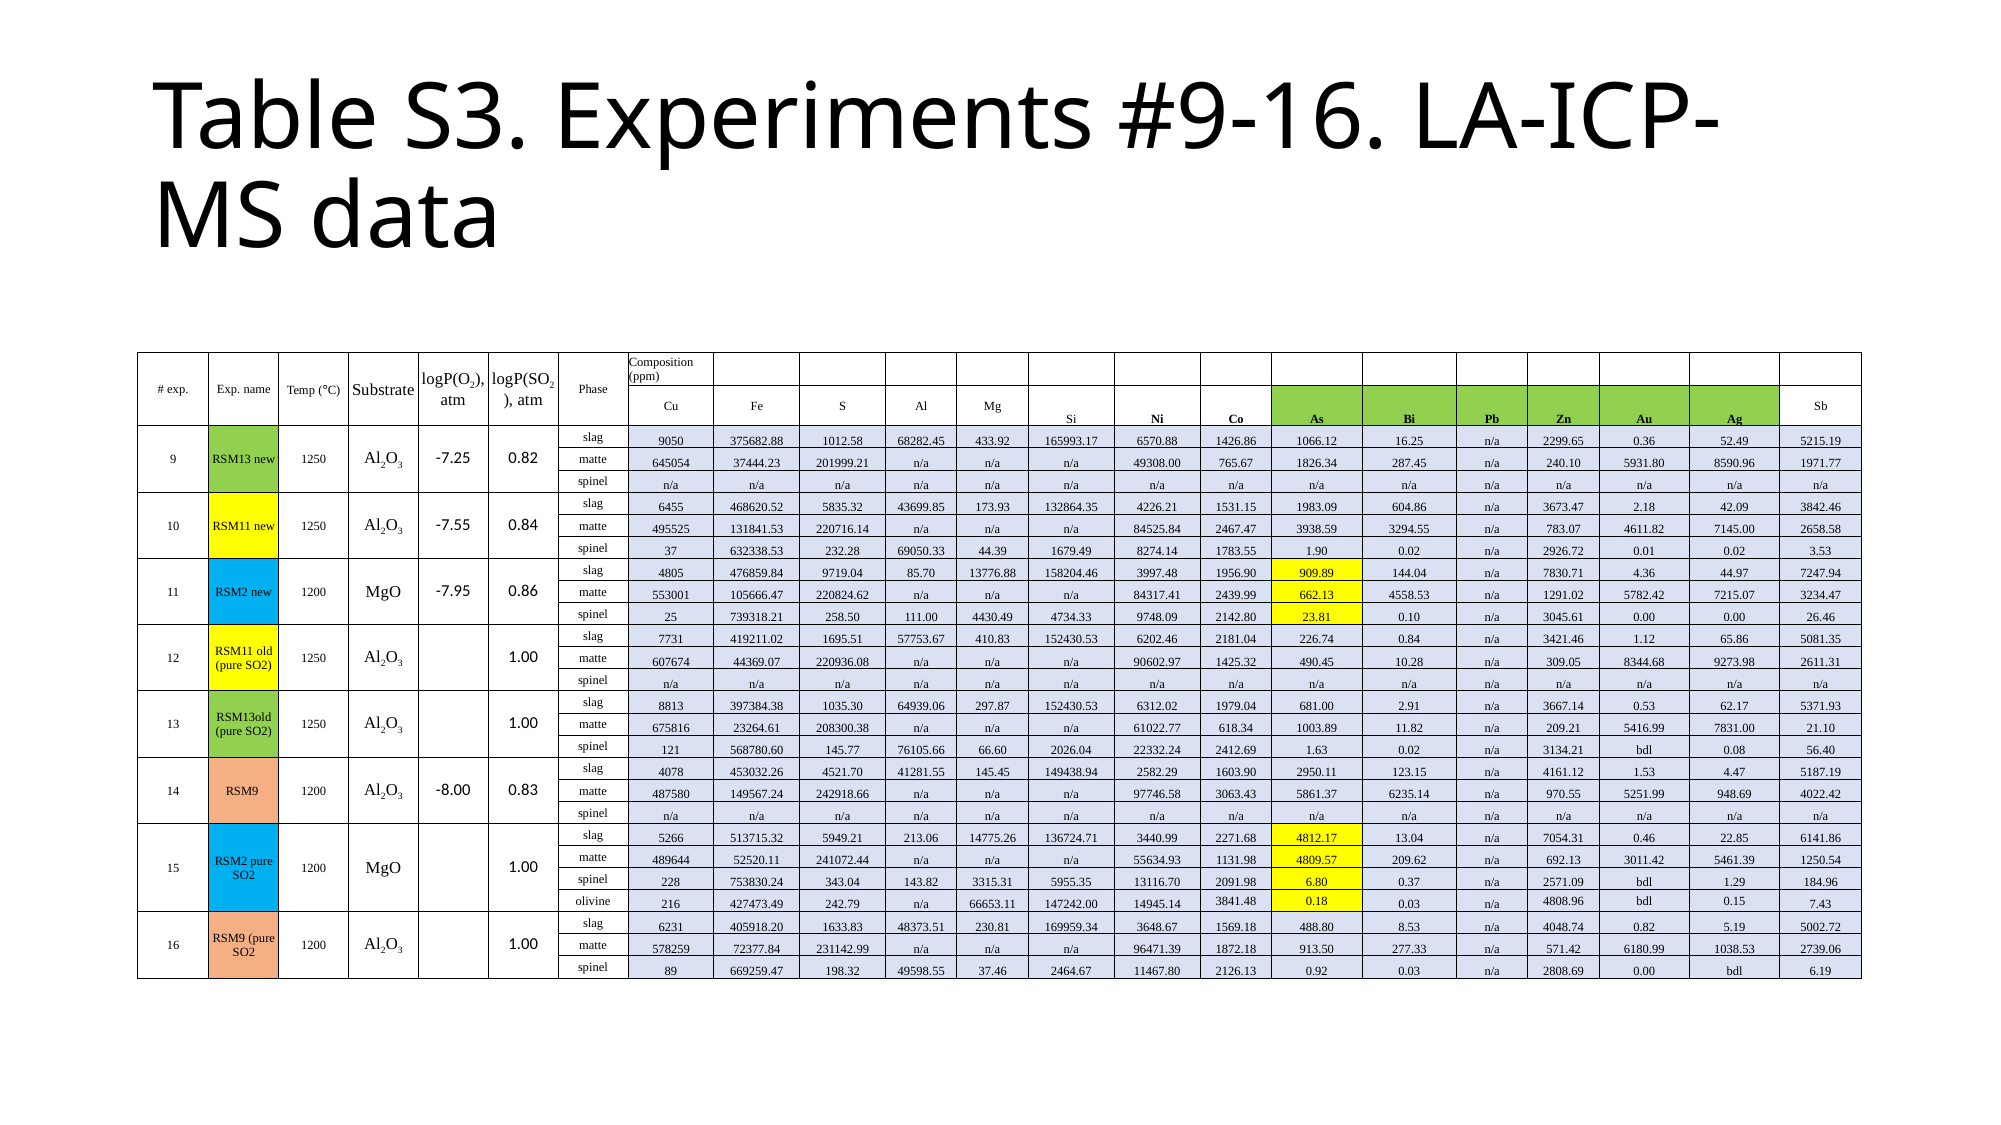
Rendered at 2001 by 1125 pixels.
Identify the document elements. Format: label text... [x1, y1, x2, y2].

table_cell 15 [138, 824, 208, 911]
table_cell Al2O3 [349, 625, 418, 690]
table_cell 1003.89 [1272, 714, 1362, 735]
table_cell 5266 [629, 824, 713, 845]
table_header logP(SO2), atm [489, 353, 558, 425]
table_cell Bi [1363, 386, 1456, 425]
table_cell 230.81 [957, 912, 1028, 933]
table_cell 1291.02 [1528, 581, 1599, 602]
table_cell 0.10 [1363, 603, 1456, 624]
table_cell 490.45 [1272, 647, 1362, 668]
table_cell 7.43 [1780, 890, 1861, 911]
table_cell 145.77 [800, 736, 885, 757]
table_cell 7215.07 [1690, 581, 1779, 602]
table_cell n/a [1457, 581, 1527, 602]
table_cell n/a [1029, 515, 1114, 536]
table_cell 0.08 [1690, 736, 1779, 757]
table_cell 0.00 [1600, 603, 1689, 624]
table_cell 1679.49 [1029, 537, 1114, 558]
table_cell n/a [886, 669, 956, 690]
table_cell 1038.53 [1690, 934, 1779, 955]
table_cell 692.13 [1528, 846, 1599, 867]
table_cell 96471.39 [1115, 934, 1200, 955]
table_cell 662.13 [1272, 581, 1362, 602]
table_cell n/a [1690, 471, 1779, 492]
table_cell 1426.86 [1201, 426, 1271, 447]
table_header [800, 353, 885, 385]
table_cell 209.21 [1528, 714, 1599, 735]
table_cell 2467.47 [1201, 515, 1271, 536]
table_cell 2926.72 [1528, 537, 1599, 558]
table_cell 5081.35 [1780, 625, 1861, 646]
table_cell 220936.08 [800, 647, 885, 668]
table_cell 8813 [629, 691, 713, 713]
table_cell 0.84 [489, 493, 558, 558]
table_cell 7054.31 [1528, 824, 1599, 845]
table_header [1690, 353, 1779, 385]
table_cell n/a [957, 669, 1028, 690]
table_header Substrate [349, 353, 418, 425]
table_cell 1695.51 [800, 625, 885, 646]
table_cell 0.46 [1600, 824, 1689, 845]
table_cell 681.00 [1272, 691, 1362, 713]
table_cell 13116.70 [1115, 868, 1200, 889]
table_cell 1.53 [1600, 758, 1689, 779]
table_cell 604.86 [1363, 493, 1456, 514]
table_cell 1200 [279, 758, 348, 823]
table_cell 632338.53 [714, 537, 799, 558]
table_cell 2950.11 [1272, 758, 1362, 779]
title Table S3. Experiments #9-16. LA-ICP-MS data [137, 59, 1863, 278]
table_cell 4161.12 [1528, 758, 1599, 779]
table_cell 753830.24 [714, 868, 799, 889]
table_cell Mg [957, 386, 1028, 425]
table_cell n/a [1457, 934, 1527, 955]
table_cell 1425.32 [1201, 647, 1271, 668]
table_cell n/a [1115, 471, 1200, 492]
table_cell 0.86 [489, 559, 558, 624]
table_header [1201, 353, 1271, 385]
table_cell 287.45 [1363, 448, 1456, 470]
table_cell spinel [559, 868, 628, 889]
table_cell 970.55 [1528, 780, 1599, 801]
table_cell 343.04 [800, 868, 885, 889]
table_cell 405918.20 [714, 912, 799, 933]
table_cell 242918.66 [800, 780, 885, 801]
table_cell 6231 [629, 912, 713, 933]
table_header [1363, 353, 1456, 385]
table_cell n/a [1029, 448, 1114, 470]
table_cell 513715.32 [714, 824, 799, 845]
table_cell -7.95 [419, 559, 488, 624]
table_cell n/a [1457, 868, 1527, 889]
table_cell 6.80 [1272, 868, 1362, 889]
table_cell 158204.46 [1029, 559, 1114, 580]
table_cell spinel [559, 669, 628, 690]
table_cell 487580 [629, 780, 713, 801]
table_cell 85.70 [886, 559, 956, 580]
table_cell 41281.55 [886, 758, 956, 779]
table_cell n/a [1457, 714, 1527, 735]
table_cell RSM2 new [209, 559, 278, 624]
table_cell slag [559, 426, 628, 447]
table_cell 6235.14 [1363, 780, 1456, 801]
table_cell n/a [1029, 714, 1114, 735]
table_cell spinel [559, 471, 628, 492]
table_cell 2582.29 [1115, 758, 1200, 779]
table_cell 578259 [629, 934, 713, 955]
table_cell n/a [800, 471, 885, 492]
table_cell 607674 [629, 647, 713, 668]
table_cell 1250 [279, 426, 348, 492]
table_cell 147242.00 [1029, 890, 1114, 911]
table_cell 410.83 [957, 625, 1028, 646]
table_cell 6141.86 [1780, 824, 1861, 845]
table_cell Si [1029, 386, 1114, 425]
table_cell n/a [886, 448, 956, 470]
table_cell 419211.02 [714, 625, 799, 646]
table_cell 1250 [279, 691, 348, 757]
table_cell 0.82 [1600, 912, 1689, 933]
table_cell 72377.84 [714, 934, 799, 955]
table_cell 7830.71 [1528, 559, 1599, 580]
table_cell 0.01 [1600, 537, 1689, 558]
table_cell 5416.99 [1600, 714, 1689, 735]
table_header logP(O2), atm [419, 353, 488, 425]
table_cell 948.69 [1690, 780, 1779, 801]
table_cell 0.92 [1272, 956, 1362, 978]
table_cell 669259.47 [714, 956, 799, 978]
table_cell 1.29 [1690, 868, 1779, 889]
table_cell n/a [1029, 647, 1114, 668]
table_cell MgO [349, 824, 418, 911]
table_cell 57753.67 [886, 625, 956, 646]
table_cell 13.04 [1363, 824, 1456, 845]
table_cell n/a [957, 448, 1028, 470]
table_cell 5215.19 [1780, 426, 1861, 447]
table_cell Co [1201, 386, 1271, 425]
table_cell 1569.18 [1201, 912, 1271, 933]
table_cell n/a [1029, 669, 1114, 690]
table_cell n/a [800, 802, 885, 823]
table_cell 6180.99 [1600, 934, 1689, 955]
table_cell n/a [1457, 669, 1527, 690]
table_cell slag [559, 758, 628, 779]
table_cell n/a [1457, 802, 1527, 823]
table_cell 5371.93 [1780, 691, 1861, 713]
table_cell 49598.55 [886, 956, 956, 978]
table_cell Cu [629, 386, 713, 425]
table_cell RSM9 [209, 758, 278, 823]
table_cell n/a [1457, 780, 1527, 801]
table_cell 1131.98 [1201, 846, 1271, 867]
table_cell 4.36 [1600, 559, 1689, 580]
table_cell 13 [138, 691, 208, 757]
table_cell 8274.14 [1115, 537, 1200, 558]
table_cell 1.12 [1600, 625, 1689, 646]
table_cell n/a [1780, 802, 1861, 823]
table_cell 61022.77 [1115, 714, 1200, 735]
table_cell n/a [1457, 448, 1527, 470]
table_cell 3045.61 [1528, 603, 1599, 624]
table_cell 13776.88 [957, 559, 1028, 580]
table_cell n/a [1201, 802, 1271, 823]
table_cell 1783.55 [1201, 537, 1271, 558]
table_cell n/a [1457, 956, 1527, 978]
table_header Temp (°C) [279, 353, 348, 425]
table_cell 1250 [279, 493, 348, 558]
table_cell 1.00 [489, 912, 558, 978]
table_cell 0.02 [1363, 736, 1456, 757]
table_cell 23264.61 [714, 714, 799, 735]
table_cell n/a [957, 581, 1028, 602]
table_cell 220716.14 [800, 515, 885, 536]
table_cell 4558.53 [1363, 581, 1456, 602]
table_cell 5461.39 [1690, 846, 1779, 867]
table_cell 144.04 [1363, 559, 1456, 580]
table_cell 3673.47 [1528, 493, 1599, 514]
table_cell 48373.51 [886, 912, 956, 933]
table_cell 241072.44 [800, 846, 885, 867]
table_cell 5931.80 [1600, 448, 1689, 470]
table_cell Zn [1528, 386, 1599, 425]
table_cell 66.60 [957, 736, 1028, 757]
table_cell n/a [1600, 669, 1689, 690]
table_cell 4022.42 [1780, 780, 1861, 801]
table_cell 3440.99 [1115, 824, 1200, 845]
table_cell 9050 [629, 426, 713, 447]
table_cell 765.67 [1201, 448, 1271, 470]
table_cell 1872.18 [1201, 934, 1271, 955]
table_cell 21.10 [1780, 714, 1861, 735]
table_cell n/a [1600, 471, 1689, 492]
table_cell MgO [349, 559, 418, 624]
table_cell 105666.47 [714, 581, 799, 602]
table_cell n/a [1029, 581, 1114, 602]
table_cell 208300.38 [800, 714, 885, 735]
table_cell 6202.46 [1115, 625, 1200, 646]
table_cell 571.42 [1528, 934, 1599, 955]
table_cell 1035.30 [800, 691, 885, 713]
table_cell n/a [886, 802, 956, 823]
table_cell 0.15 [1690, 890, 1779, 911]
table_cell 55634.93 [1115, 846, 1200, 867]
table_cell 453032.26 [714, 758, 799, 779]
table_cell n/a [957, 802, 1028, 823]
table_cell 5861.37 [1272, 780, 1362, 801]
table_header [714, 353, 799, 385]
table_header [886, 353, 956, 385]
table_cell 375682.88 [714, 426, 799, 447]
table_cell 132864.35 [1029, 493, 1114, 514]
table_cell n/a [886, 471, 956, 492]
table_cell -7.55 [419, 493, 488, 558]
table_cell slag [559, 493, 628, 514]
table_cell Al2O3 [349, 912, 418, 978]
table_cell 143.82 [886, 868, 956, 889]
table_cell n/a [629, 802, 713, 823]
table_cell 7145.00 [1690, 515, 1779, 536]
table_cell 14775.26 [957, 824, 1028, 845]
table_cell n/a [957, 515, 1028, 536]
table_cell 149438.94 [1029, 758, 1114, 779]
table_cell 2142.80 [1201, 603, 1271, 624]
table_cell RSM11 old (pure SO2) [209, 625, 278, 690]
table_cell 4078 [629, 758, 713, 779]
table_cell 4812.17 [1272, 824, 1362, 845]
table_cell [419, 824, 488, 911]
table_cell 2.91 [1363, 691, 1456, 713]
table_cell 232.28 [800, 537, 885, 558]
table_cell 6570.88 [1115, 426, 1200, 447]
table_cell 309.05 [1528, 647, 1599, 668]
table_cell 14945.14 [1115, 890, 1200, 911]
table_cell 913.50 [1272, 934, 1362, 955]
table_cell 739318.21 [714, 603, 799, 624]
table_cell Ni [1115, 386, 1200, 425]
table_cell S [800, 386, 885, 425]
table_cell 43699.85 [886, 493, 956, 514]
table_cell 9719.04 [800, 559, 885, 580]
table_cell Fe [714, 386, 799, 425]
table_cell 1200 [279, 912, 348, 978]
table_cell 2181.04 [1201, 625, 1271, 646]
table_cell 16.25 [1363, 426, 1456, 447]
table_cell 44.39 [957, 537, 1028, 558]
table_cell n/a [1780, 669, 1861, 690]
table_cell n/a [1600, 802, 1689, 823]
table_cell n/a [1029, 471, 1114, 492]
table_cell Al2O3 [349, 493, 418, 558]
table_cell Al2O3 [349, 426, 418, 492]
table_cell n/a [886, 714, 956, 735]
table_cell 3938.59 [1272, 515, 1362, 536]
table_cell 42.09 [1690, 493, 1779, 514]
table_header Phase [559, 353, 628, 425]
table_cell n/a [714, 669, 799, 690]
table_cell matte [559, 780, 628, 801]
table_cell n/a [1528, 471, 1599, 492]
table_cell 2658.58 [1780, 515, 1861, 536]
table_cell 0.84 [1363, 625, 1456, 646]
table_cell n/a [1363, 669, 1456, 690]
table_cell 145.45 [957, 758, 1028, 779]
table_cell n/a [714, 802, 799, 823]
table_cell n/a [629, 471, 713, 492]
table_cell n/a [957, 846, 1028, 867]
table_cell bdl [1690, 956, 1779, 978]
table_cell 489644 [629, 846, 713, 867]
table_cell 6.19 [1780, 956, 1861, 978]
table_cell 0.53 [1600, 691, 1689, 713]
table_cell 0.00 [1690, 603, 1779, 624]
table_cell slag [559, 824, 628, 845]
table_cell 495525 [629, 515, 713, 536]
table_cell 1983.09 [1272, 493, 1362, 514]
table_cell 5949.21 [800, 824, 885, 845]
table_cell n/a [957, 780, 1028, 801]
table_cell n/a [957, 647, 1028, 668]
table_header [1457, 353, 1527, 385]
table_cell 3648.67 [1115, 912, 1200, 933]
table_cell 1603.90 [1201, 758, 1271, 779]
table_cell 1971.77 [1780, 448, 1861, 470]
table_cell n/a [1029, 802, 1114, 823]
table_cell 240.10 [1528, 448, 1599, 470]
table_cell n/a [886, 846, 956, 867]
table_cell 4809.57 [1272, 846, 1362, 867]
table_cell [419, 912, 488, 978]
table_cell 618.34 [1201, 714, 1271, 735]
table_cell 10 [138, 493, 208, 558]
table_cell 0.03 [1363, 956, 1456, 978]
table_cell n/a [800, 669, 885, 690]
table_cell 5187.19 [1780, 758, 1861, 779]
table_cell [419, 625, 488, 690]
table_cell n/a [1029, 934, 1114, 955]
table_cell 97746.58 [1115, 780, 1200, 801]
table_cell matte [559, 934, 628, 955]
table_cell 23.81 [1272, 603, 1362, 624]
table_cell 2412.69 [1201, 736, 1271, 757]
table_cell 5782.42 [1600, 581, 1689, 602]
table_cell 1066.12 [1272, 426, 1362, 447]
table_cell 258.50 [800, 603, 885, 624]
table_cell 121 [629, 736, 713, 757]
table_cell 52.49 [1690, 426, 1779, 447]
table_cell 4048.74 [1528, 912, 1599, 933]
table_cell 433.92 [957, 426, 1028, 447]
table_cell n/a [886, 581, 956, 602]
table_cell 198.32 [800, 956, 885, 978]
table_cell 1633.83 [800, 912, 885, 933]
table_cell 169959.34 [1029, 912, 1114, 933]
table_cell 4734.33 [1029, 603, 1114, 624]
table_cell n/a [957, 471, 1028, 492]
table_cell Sb [1780, 386, 1861, 425]
table_cell 37444.23 [714, 448, 799, 470]
table_cell 3134.21 [1528, 736, 1599, 757]
table_cell n/a [1457, 559, 1527, 580]
table_cell 2126.13 [1201, 956, 1271, 978]
table_cell 2464.67 [1029, 956, 1114, 978]
table_cell 76105.66 [886, 736, 956, 757]
table_cell 1250 [279, 625, 348, 690]
table_cell 2026.04 [1029, 736, 1114, 757]
table_cell 9 [138, 426, 208, 492]
table_cell 220824.62 [800, 581, 885, 602]
table_cell Al2O3 [349, 691, 418, 757]
table_cell 0.03 [1363, 890, 1456, 911]
table_cell n/a [1780, 471, 1861, 492]
table_cell 488.80 [1272, 912, 1362, 933]
table_cell 84317.41 [1115, 581, 1200, 602]
table_cell 89 [629, 956, 713, 978]
table_cell 49308.00 [1115, 448, 1200, 470]
table_cell 22332.24 [1115, 736, 1200, 757]
table_cell 277.33 [1363, 934, 1456, 955]
table_cell 68282.45 [886, 426, 956, 447]
table_cell 3315.31 [957, 868, 1028, 889]
table_cell 37.46 [957, 956, 1028, 978]
table_cell 2611.31 [1780, 647, 1861, 668]
table_cell 0.83 [489, 758, 558, 823]
table_cell 1.00 [489, 625, 558, 690]
table_cell 8344.68 [1600, 647, 1689, 668]
table_cell 0.02 [1690, 537, 1779, 558]
table_cell 297.87 [957, 691, 1028, 713]
table_cell 1531.15 [1201, 493, 1271, 514]
table_cell 44.97 [1690, 559, 1779, 580]
table_cell 66653.11 [957, 890, 1028, 911]
table_cell n/a [1363, 802, 1456, 823]
table_cell 3.53 [1780, 537, 1861, 558]
table_cell 152430.53 [1029, 691, 1114, 713]
table_cell 226.74 [1272, 625, 1362, 646]
table_cell RSM13 new [209, 426, 278, 492]
table_header Composition (ppm) [629, 353, 713, 385]
table_cell n/a [1457, 493, 1527, 514]
table_cell 3294.55 [1363, 515, 1456, 536]
table_cell n/a [1201, 471, 1271, 492]
table_cell 3997.48 [1115, 559, 1200, 580]
table_cell n/a [1457, 471, 1527, 492]
table_cell matte [559, 515, 628, 536]
table_cell n/a [1201, 669, 1271, 690]
table_cell 5835.32 [800, 493, 885, 514]
table_cell n/a [1690, 669, 1779, 690]
table_cell 4805 [629, 559, 713, 580]
table_cell Au [1600, 386, 1689, 425]
table_cell n/a [886, 780, 956, 801]
table_cell 1956.90 [1201, 559, 1271, 580]
table_cell n/a [1528, 802, 1599, 823]
table_cell 64939.06 [886, 691, 956, 713]
table_header Exp. name [209, 353, 278, 425]
table_cell n/a [1457, 758, 1527, 779]
table_cell bdl [1600, 890, 1689, 911]
table_cell 3421.46 [1528, 625, 1599, 646]
table_cell 4521.70 [800, 758, 885, 779]
table_cell As [1272, 386, 1362, 425]
table_cell 2439.99 [1201, 581, 1271, 602]
table_cell 90602.97 [1115, 647, 1200, 668]
table_header [1600, 353, 1689, 385]
table_cell 216 [629, 890, 713, 911]
table_cell 568780.60 [714, 736, 799, 757]
table_cell n/a [1272, 471, 1362, 492]
table_cell n/a [1690, 802, 1779, 823]
table_cell 5002.72 [1780, 912, 1861, 933]
table_cell n/a [886, 647, 956, 668]
table_cell 8590.96 [1690, 448, 1779, 470]
table_cell 0.02 [1363, 537, 1456, 558]
table_cell RSM9 (pure SO2 [209, 912, 278, 978]
table_cell 1.00 [489, 691, 558, 757]
table_cell -7.25 [419, 426, 488, 492]
table_cell 0.18 [1272, 890, 1362, 911]
table_cell 4.47 [1690, 758, 1779, 779]
table_cell 7831.00 [1690, 714, 1779, 735]
table_cell slag [559, 625, 628, 646]
table_cell 5955.35 [1029, 868, 1114, 889]
table_cell 6455 [629, 493, 713, 514]
table_header # exp. [138, 353, 208, 425]
table_cell n/a [1457, 736, 1527, 757]
table_cell spinel [559, 956, 628, 978]
table_cell 3063.43 [1201, 780, 1271, 801]
table_cell 9748.09 [1115, 603, 1200, 624]
table_cell 62.17 [1690, 691, 1779, 713]
table_cell 909.89 [1272, 559, 1362, 580]
table_cell 52520.11 [714, 846, 799, 867]
table_cell 1979.04 [1201, 691, 1271, 713]
table_cell 152430.53 [1029, 625, 1114, 646]
table_cell 16 [138, 912, 208, 978]
table_cell 1200 [279, 824, 348, 911]
table_cell slag [559, 912, 628, 933]
table_cell 2571.09 [1528, 868, 1599, 889]
table_cell n/a [1457, 691, 1527, 713]
table_cell 3841.48 [1201, 890, 1271, 911]
table_header [1780, 353, 1861, 385]
table_cell -8.00 [419, 758, 488, 823]
table_cell 201999.21 [800, 448, 885, 470]
table_cell n/a [629, 669, 713, 690]
table_cell spinel [559, 736, 628, 757]
table_cell 6312.02 [1115, 691, 1200, 713]
table_cell 1200 [279, 559, 348, 624]
table_cell 173.93 [957, 493, 1028, 514]
table_cell 427473.49 [714, 890, 799, 911]
table_cell 0.37 [1363, 868, 1456, 889]
table_cell 2808.69 [1528, 956, 1599, 978]
table_cell n/a [1457, 515, 1527, 536]
table_cell 111.00 [886, 603, 956, 624]
table_cell 4808.96 [1528, 890, 1599, 911]
table_cell 476859.84 [714, 559, 799, 580]
table_cell 1.63 [1272, 736, 1362, 757]
table_header [1528, 353, 1599, 385]
table_cell n/a [1457, 890, 1527, 911]
table_cell 213.06 [886, 824, 956, 845]
table_cell n/a [1457, 426, 1527, 447]
table_cell bdl [1600, 868, 1689, 889]
table_cell 69050.33 [886, 537, 956, 558]
table_cell 56.40 [1780, 736, 1861, 757]
table_cell 5251.99 [1600, 780, 1689, 801]
table_cell 1.90 [1272, 537, 1362, 558]
table_cell 14 [138, 758, 208, 823]
table_cell 184.96 [1780, 868, 1861, 889]
table_cell Al [886, 386, 956, 425]
table_cell slag [559, 691, 628, 713]
table_cell n/a [1457, 647, 1527, 668]
table_cell n/a [886, 890, 956, 911]
table_cell matte [559, 846, 628, 867]
table_header [1115, 353, 1200, 385]
table_header [1029, 353, 1114, 385]
table_cell 0.82 [489, 426, 558, 492]
table_cell 783.07 [1528, 515, 1599, 536]
table_cell 11 [138, 559, 208, 624]
table_cell 675816 [629, 714, 713, 735]
table_cell n/a [1115, 802, 1200, 823]
table_cell 228 [629, 868, 713, 889]
table_cell 2271.68 [1201, 824, 1271, 845]
table_cell 242.79 [800, 890, 885, 911]
table_cell spinel [559, 537, 628, 558]
table_cell 25 [629, 603, 713, 624]
table_cell n/a [1457, 912, 1527, 933]
table_cell 11467.80 [1115, 956, 1200, 978]
table_cell 131841.53 [714, 515, 799, 536]
table_cell n/a [1029, 846, 1114, 867]
table_cell n/a [714, 471, 799, 492]
table_cell spinel [559, 802, 628, 823]
table_cell n/a [1457, 625, 1527, 646]
table_cell 7731 [629, 625, 713, 646]
table_cell 136724.71 [1029, 824, 1114, 845]
table_cell 65.86 [1690, 625, 1779, 646]
table_cell n/a [1272, 802, 1362, 823]
table_cell 3011.42 [1600, 846, 1689, 867]
table_cell 12 [138, 625, 208, 690]
table_header [1272, 353, 1362, 385]
table_cell matte [559, 714, 628, 735]
table_cell olivine [559, 890, 628, 911]
table_cell 22.85 [1690, 824, 1779, 845]
table_cell 0.00 [1600, 956, 1689, 978]
table_cell n/a [1272, 669, 1362, 690]
table_cell 11.82 [1363, 714, 1456, 735]
table_cell 1.00 [489, 824, 558, 911]
table_cell n/a [1457, 824, 1527, 845]
table_cell 4611.82 [1600, 515, 1689, 536]
table_cell 209.62 [1363, 846, 1456, 867]
table_cell n/a [886, 515, 956, 536]
table_cell 2.18 [1600, 493, 1689, 514]
table_cell 231142.99 [800, 934, 885, 955]
table_cell 0.36 [1600, 426, 1689, 447]
table_cell n/a [1457, 603, 1527, 624]
table_cell 2091.98 [1201, 868, 1271, 889]
table_cell 2299.65 [1528, 426, 1599, 447]
table_cell n/a [886, 934, 956, 955]
table_cell n/a [1528, 669, 1599, 690]
table_cell 4430.49 [957, 603, 1028, 624]
table_cell [419, 691, 488, 757]
table_cell 149567.24 [714, 780, 799, 801]
table_cell 26.46 [1780, 603, 1861, 624]
table_cell 468620.52 [714, 493, 799, 514]
table_cell 4226.21 [1115, 493, 1200, 514]
table_cell n/a [1115, 669, 1200, 690]
table_cell RSM2 pure SO2 [209, 824, 278, 911]
table_cell 5.19 [1690, 912, 1779, 933]
table_cell n/a [957, 934, 1028, 955]
table_cell 397384.38 [714, 691, 799, 713]
table_cell 553001 [629, 581, 713, 602]
table_cell 84525.84 [1115, 515, 1200, 536]
table_cell RSM13old (pure SO2) [209, 691, 278, 757]
table_cell Ag [1690, 386, 1779, 425]
table_cell Al2O3 [349, 758, 418, 823]
table_cell slag [559, 559, 628, 580]
table_cell matte [559, 448, 628, 470]
table_cell n/a [1363, 471, 1456, 492]
table_cell n/a [1029, 780, 1114, 801]
table_cell 1826.34 [1272, 448, 1362, 470]
table_cell n/a [957, 714, 1028, 735]
table_cell 1250.54 [1780, 846, 1861, 867]
table_cell 9273.98 [1690, 647, 1779, 668]
table_cell 1012.58 [800, 426, 885, 447]
table_cell 10.28 [1363, 647, 1456, 668]
table_cell matte [559, 647, 628, 668]
table_cell 8.53 [1363, 912, 1456, 933]
table_cell n/a [1457, 537, 1527, 558]
table_cell 44369.07 [714, 647, 799, 668]
table_cell bdl [1600, 736, 1689, 757]
table_cell 2739.06 [1780, 934, 1861, 955]
table_cell 7247.94 [1780, 559, 1861, 580]
table_header [957, 353, 1028, 385]
table_cell 37 [629, 537, 713, 558]
table_cell 3842.46 [1780, 493, 1861, 514]
table_cell 3667.14 [1528, 691, 1599, 713]
table_cell 123.15 [1363, 758, 1456, 779]
table_cell 3234.47 [1780, 581, 1861, 602]
table_cell spinel [559, 603, 628, 624]
table_cell matte [559, 581, 628, 602]
table_cell RSM11 new [209, 493, 278, 558]
table_cell n/a [1457, 846, 1527, 867]
table_cell 165993.17 [1029, 426, 1114, 447]
table_cell 645054 [629, 448, 713, 470]
table_cell Pb [1457, 386, 1527, 425]
